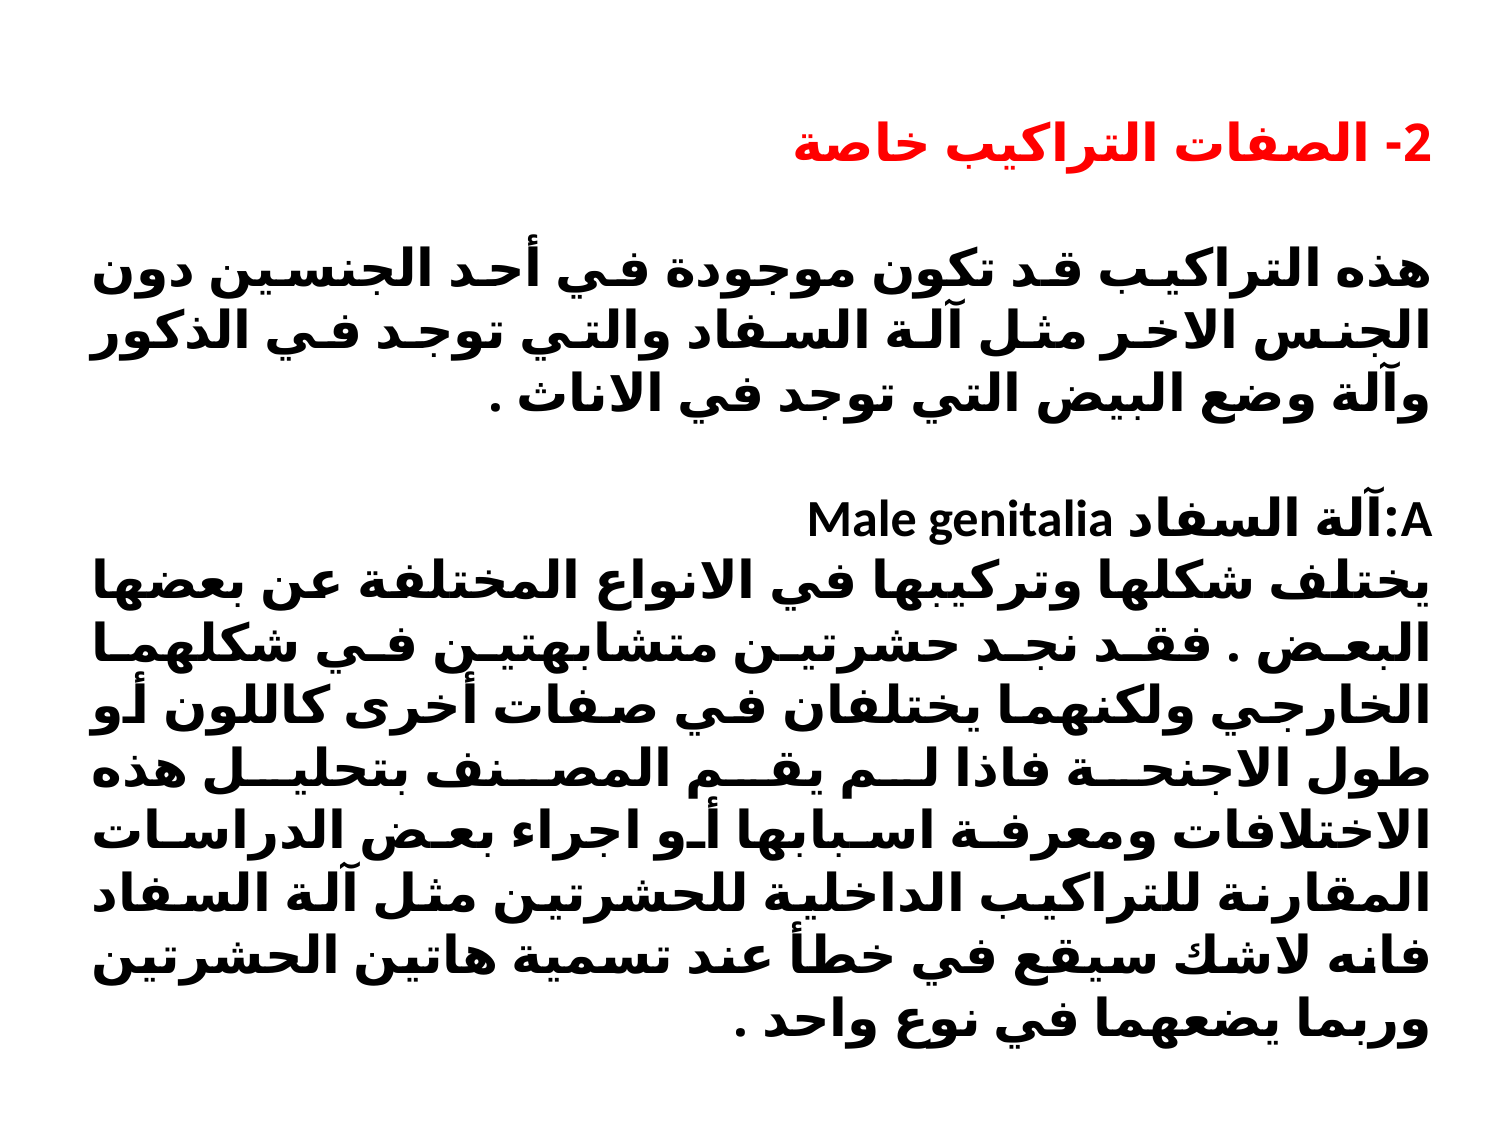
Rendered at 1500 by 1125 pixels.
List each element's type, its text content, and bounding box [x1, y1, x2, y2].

text_box 2- الصفات التراكيب خاصة هذه التراكيب قد تكون موجودة في أحد الجنسين دون الجنس الاخر مثل آلة السفاد والتي توجد في الذكور وآلة وضع البيض التي توجد في الاناث . A:آلة السفاد Male genitalia يختلف شكلها وتركيبها في الانواع المختلفة عن بعضها البعض . فقد نجد حشرتين متشابهتين في شكلهما الخارجي ولكنهما يختلفان في صفات أخرى كاللون أو طول الاجنحة فاذا لم يقم المصنف بتحليل هذه الاختلافات ومعرفة اسبابها أو اجراء بعض الدراسات المقارنة للتراكيب الداخلية للحشرتين مثل آلة السفاد فانه لاشك سيقع في خطأ عند تسمية هاتين الحشرتين وربما يضعهما في نوع واحد . [76, 101, 1447, 1054]
